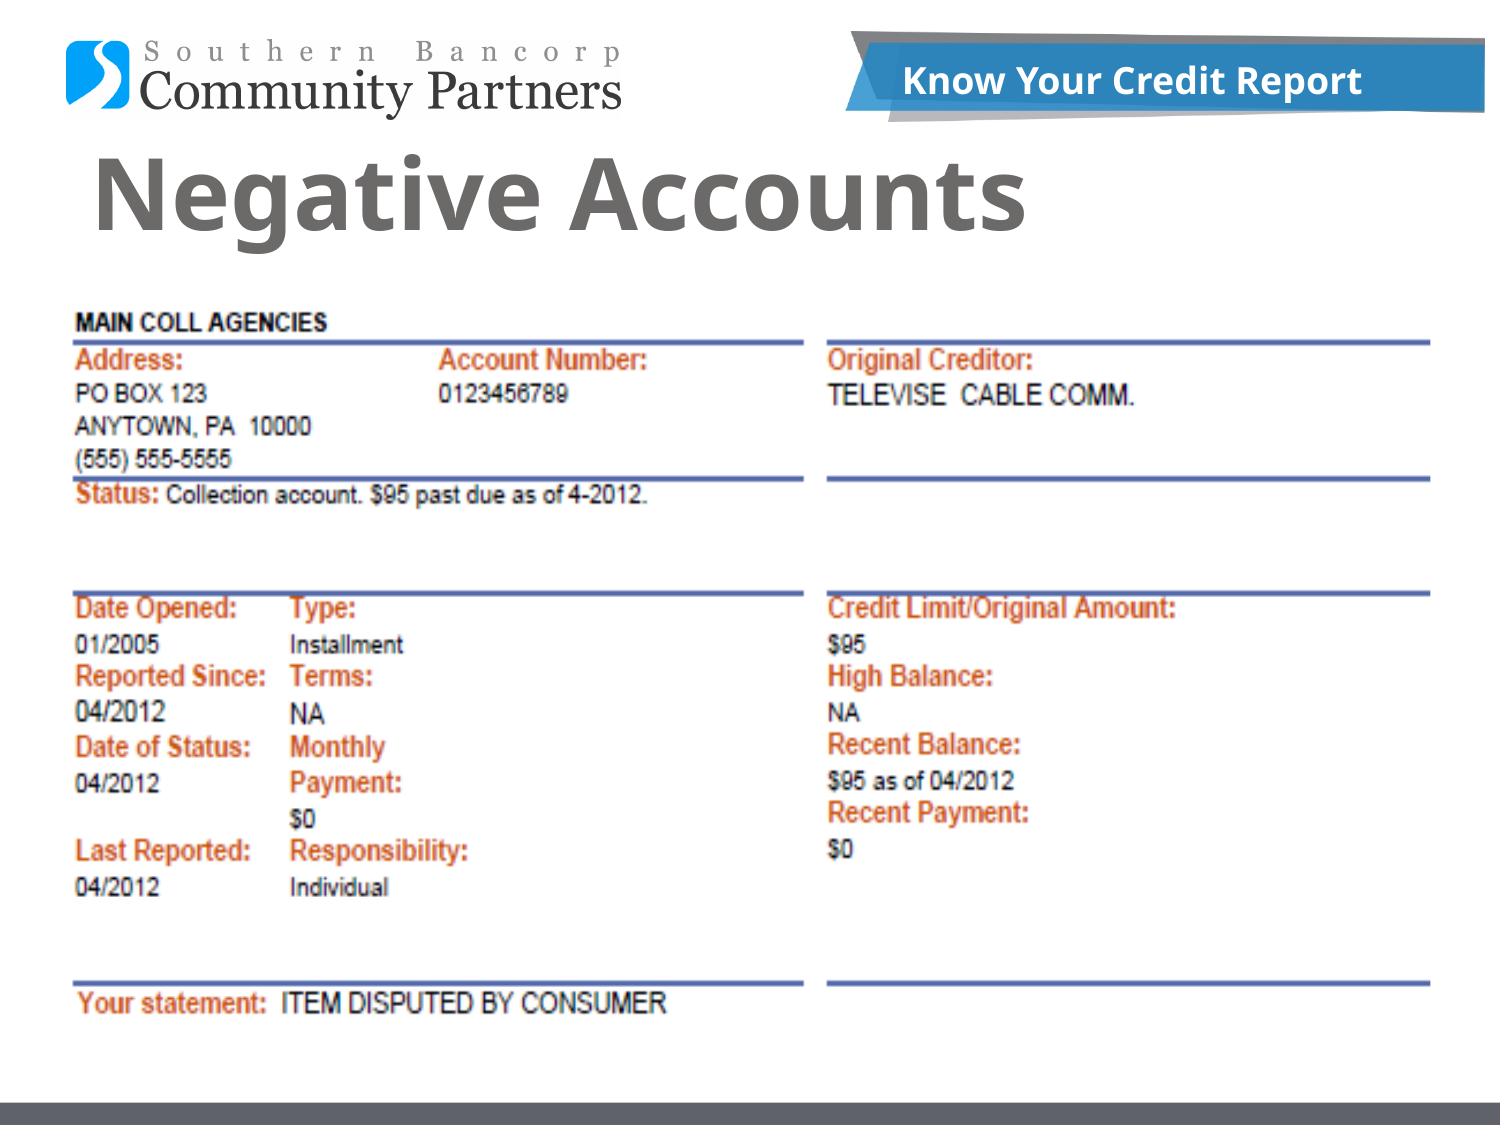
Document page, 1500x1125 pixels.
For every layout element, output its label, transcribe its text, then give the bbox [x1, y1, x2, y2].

picture [845, 31, 1485, 122]
title Negative Accounts [75, 127, 1397, 271]
picture [66, 39, 621, 120]
text_box Know Your Credit Report [887, 49, 1469, 110]
picture [32, 288, 1431, 1047]
